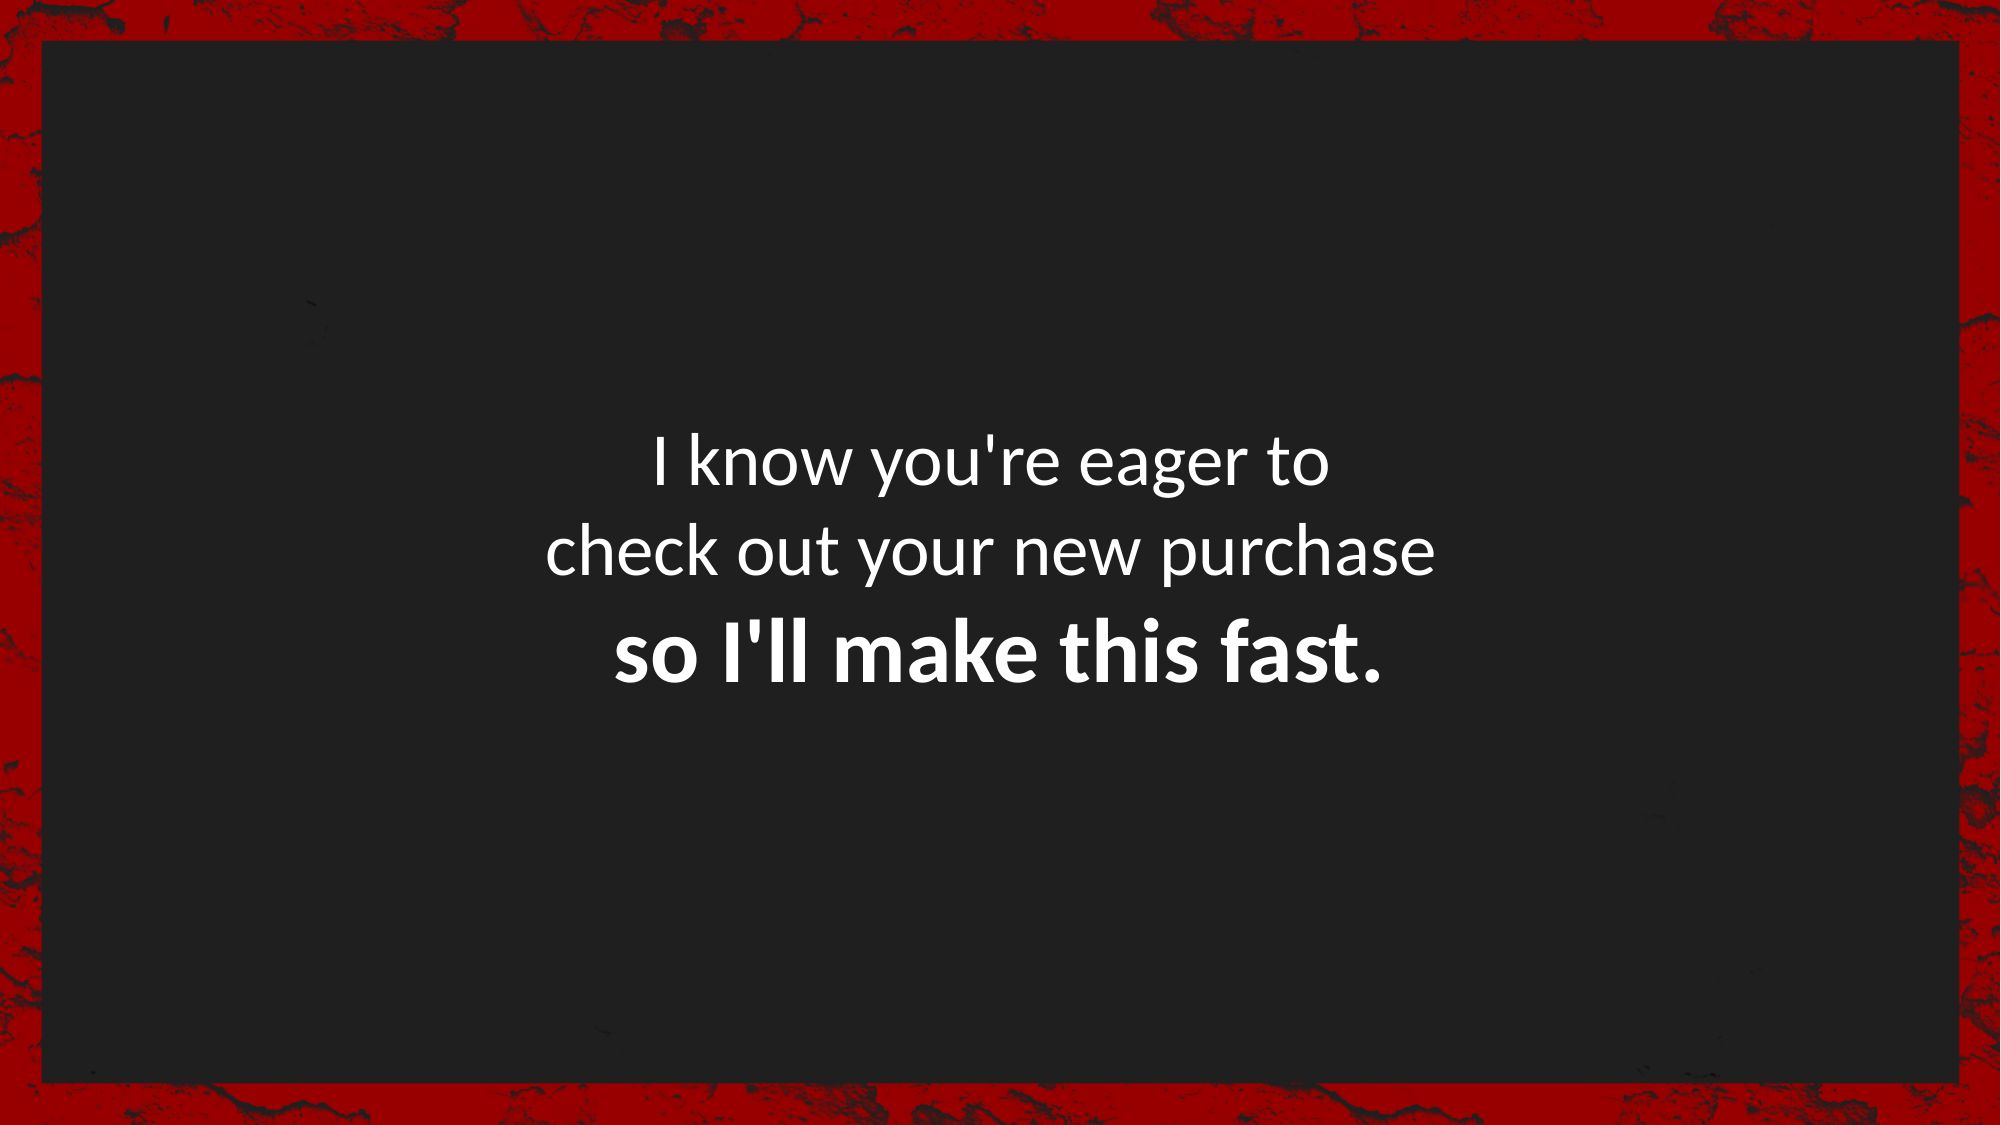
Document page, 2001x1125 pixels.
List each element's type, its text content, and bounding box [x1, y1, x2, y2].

picture [0, 0, 2001, 1125]
text_box I know you're eager to check out your new purchase so I'll make this fast. [0, 403, 2000, 709]
